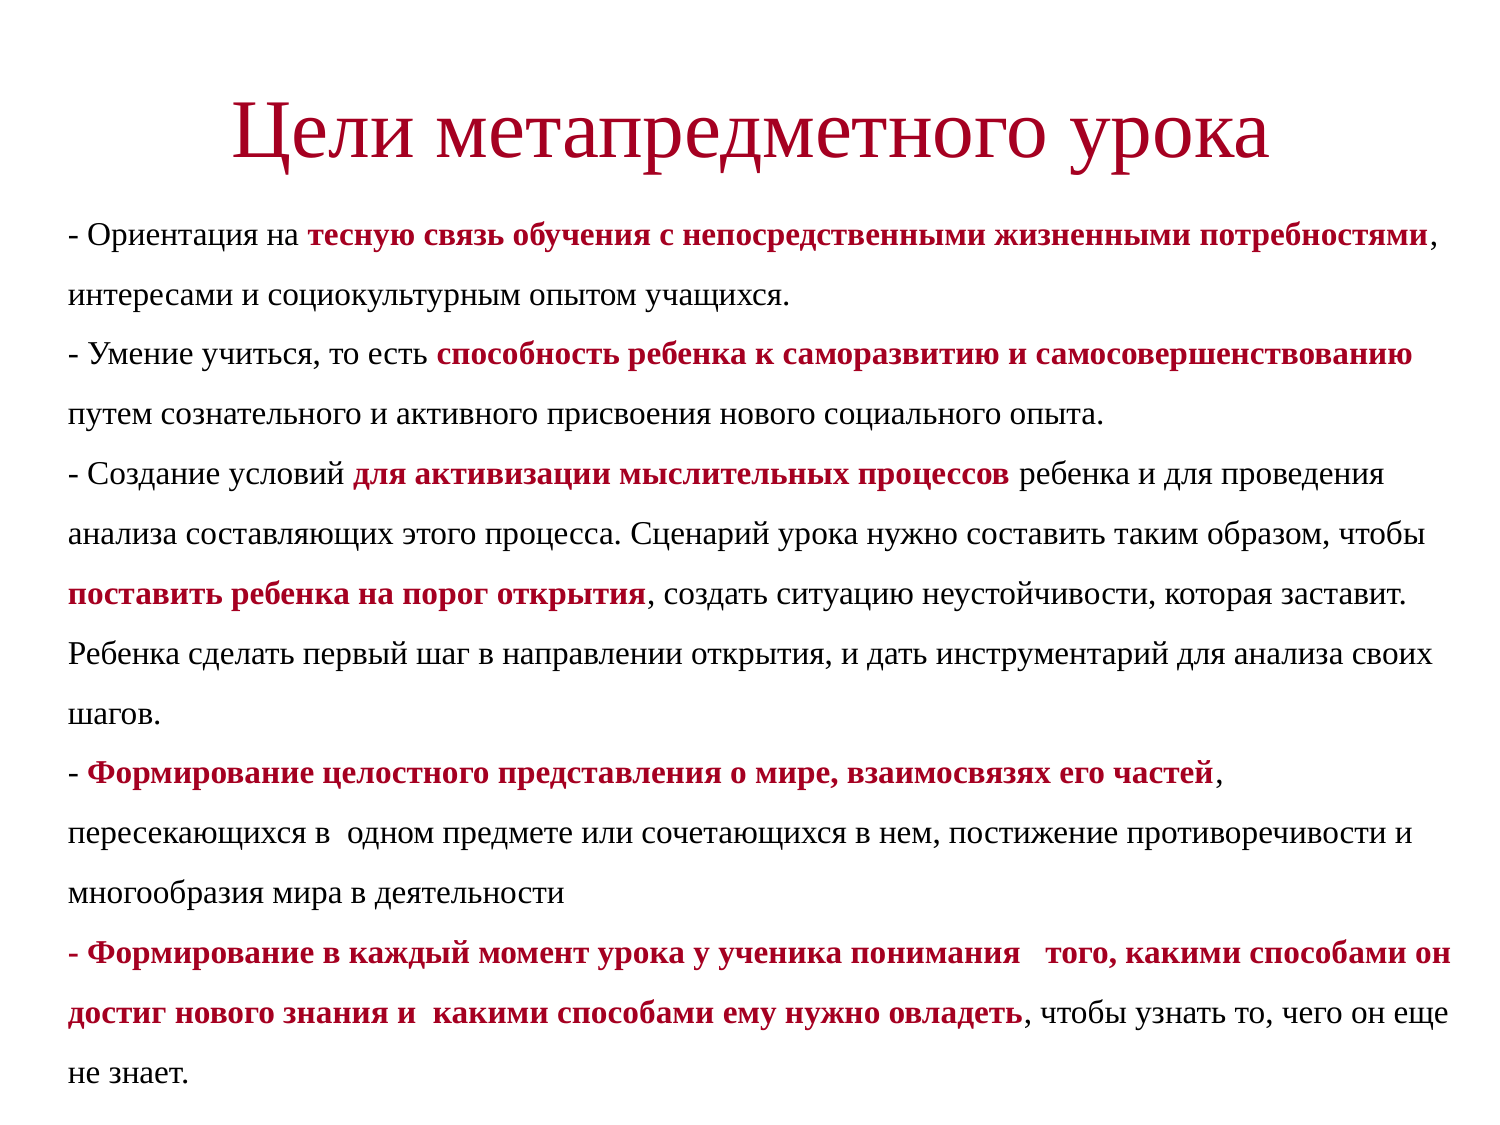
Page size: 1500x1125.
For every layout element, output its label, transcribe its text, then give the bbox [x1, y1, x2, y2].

title Цели метапредметного урока [76, 30, 1427, 184]
text_box - Ориентация на тесную связь обучения с непосредственными жизненными потребностями, интересами и социокультурным опытом учащихся. - Умение учиться, то есть способность ребенка к саморазвитию и самосовершенствованию путем сознательного и активного присвоения нового социального опыта. - Создание условий для активизации мыслительных процессов ребенка и для проведения анализа составляющих этого процесса. Сценарий урока нужно составить таким образом, чтобы поставить ребенка на порог открытия, создать ситуацию неустойчивости, которая заставит. Ребенка сделать первый шаг в направлении открытия, и дать инструментарий для анализа своих шагов. - Формирование целостного представления о мире, взаимосвязях его частей, пересекающихся в одном предмете или сочетающихся в нем, постижение противоречивости и многообразия мира в деятельности - Формирование в каждый момент урока у ученика понимания того, какими способами он достиг нового знания и какими способами ему нужно овладеть, чтобы узнать то, чего он еще не знает. [53, 184, 1471, 1098]
